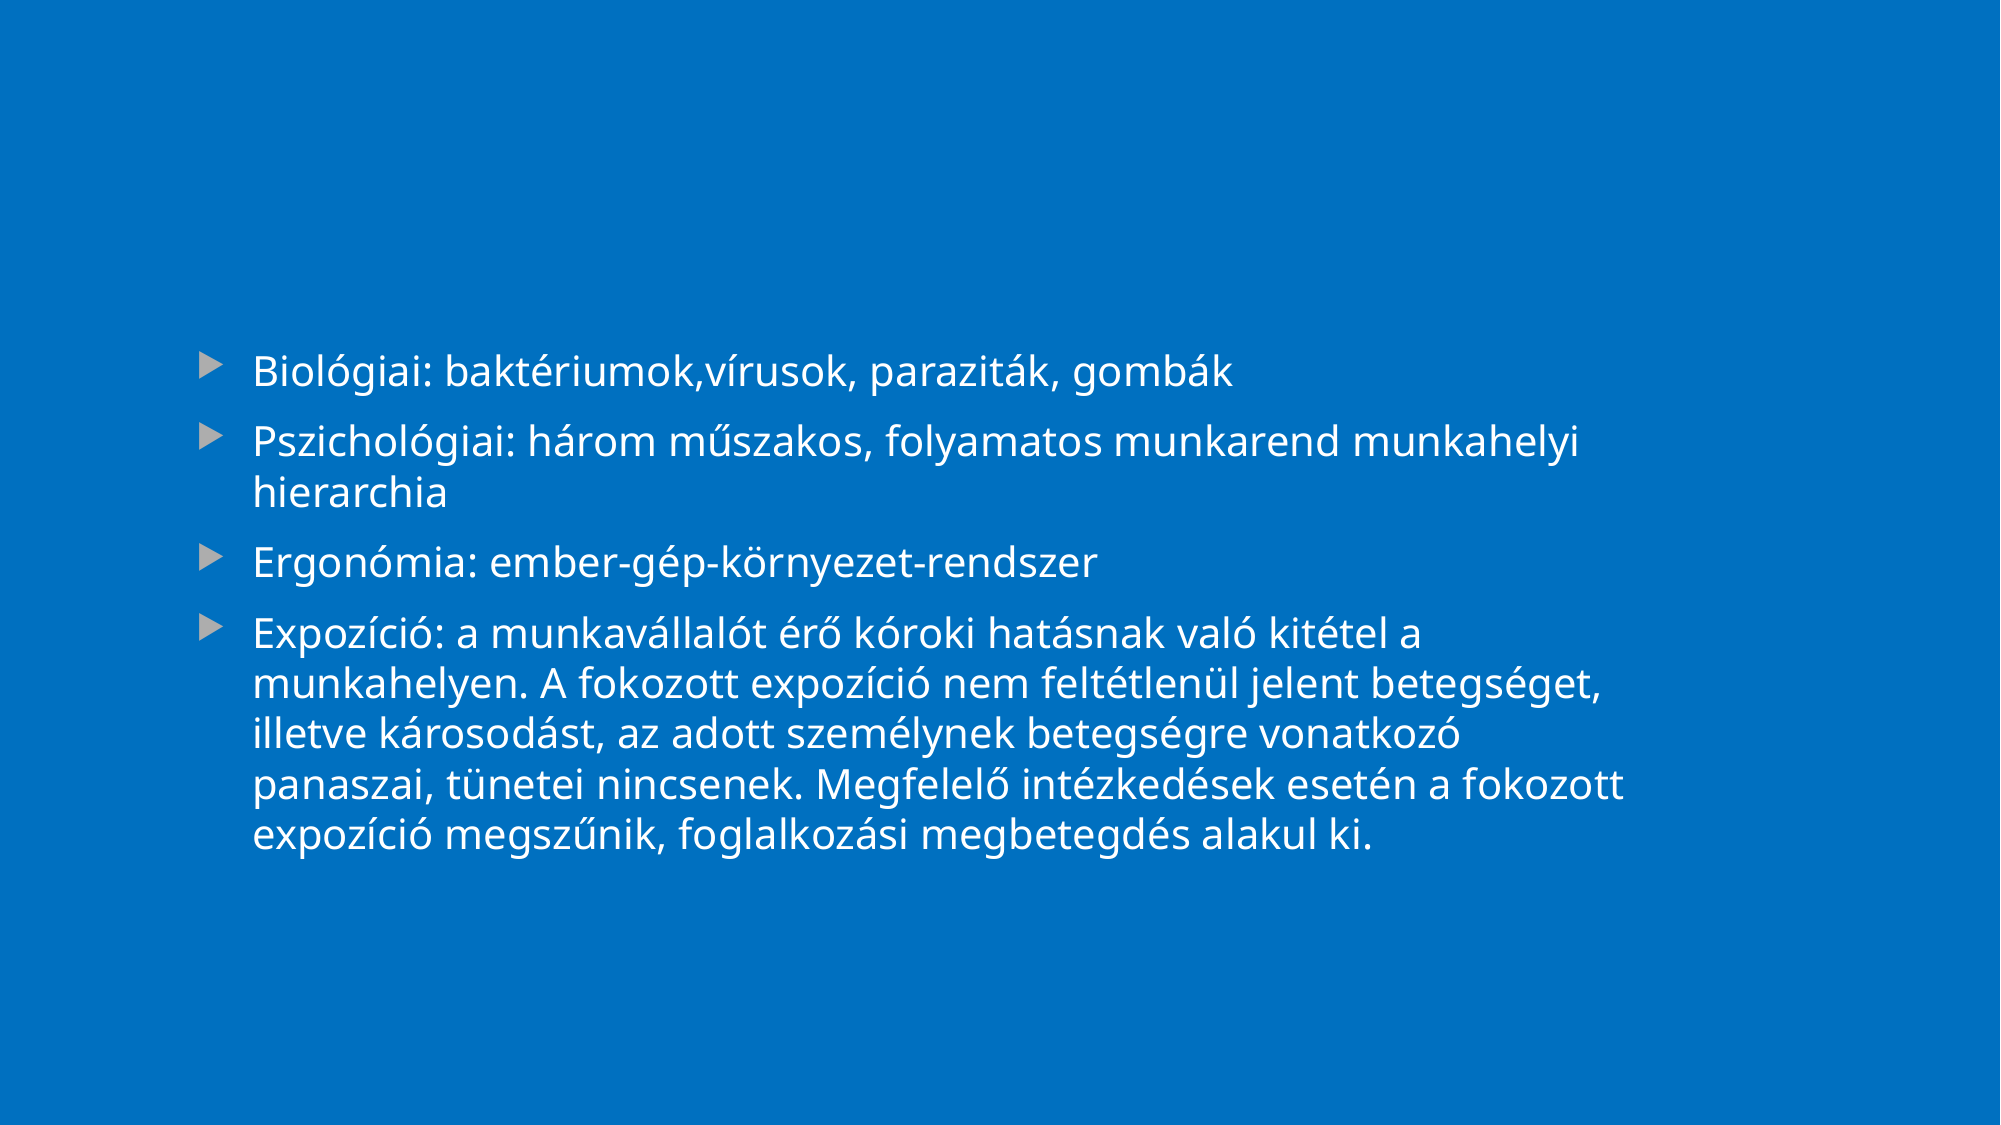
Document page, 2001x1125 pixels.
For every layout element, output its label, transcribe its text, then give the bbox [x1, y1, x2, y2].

list Biológiai: baktériumok,vírusok, paraziták, gombák Pszichológiai: három műszakos, folyamatos munkarend munkahelyi hierarchia Ergonómia: ember-gép-környezet-rendszer Expozíció: a munkavállalót érő kóroki hatásnak való kitétel a munkahelyen. A fokozott expozíció nem feltétlenül jelent betegséget, illetve károsodást, az adott személynek betegségre vonatkozó panaszai, tünetei nincsenek. Megfelelő intézkedések esetén a fokozott expozíció megszűnik, foglalkozási megbetegdés alakul ki. [181, 336, 1649, 1025]
